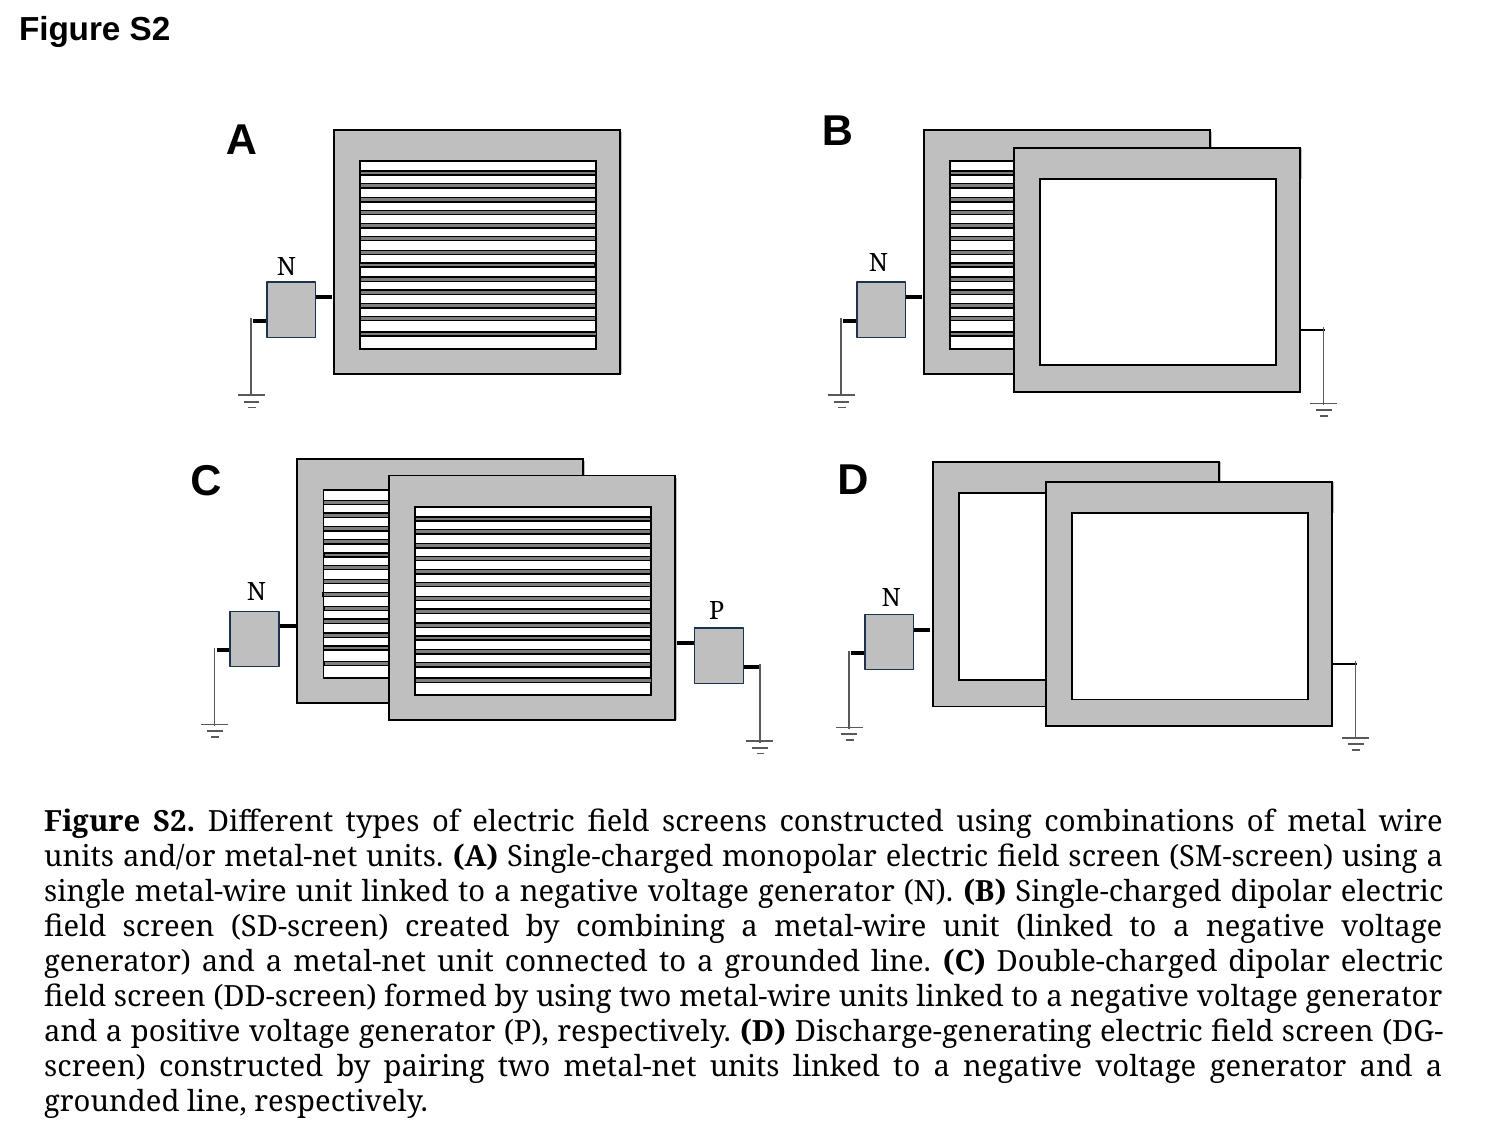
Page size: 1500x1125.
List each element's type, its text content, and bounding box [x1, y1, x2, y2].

picture [130, 89, 1370, 755]
text_box Figure S2. Different types of electric field screens constructed using combinations of metal wire units and/or metal-net units. (A) Single-charged monopolar electric field screen (SM-screen) using a single metal-wire unit linked to a negative voltage generator (N). (B) Single-charged dipolar electric field screen (SD-screen) created by combining a metal-wire unit (linked to a negative voltage generator) and a metal-net unit connected to a grounded line. (C) Double-charged dipolar electric field screen (DD-screen) formed by using two metal-wire units linked to a negative voltage generator and a positive voltage generator (P), respectively. (D) Discharge-generating electric field screen (DG-screen) constructed by pairing two metal-net units linked to a negative voltage generator and a grounded line, respectively. [29, 794, 1459, 1125]
text_box Figure S2 [0, 0, 190, 55]
